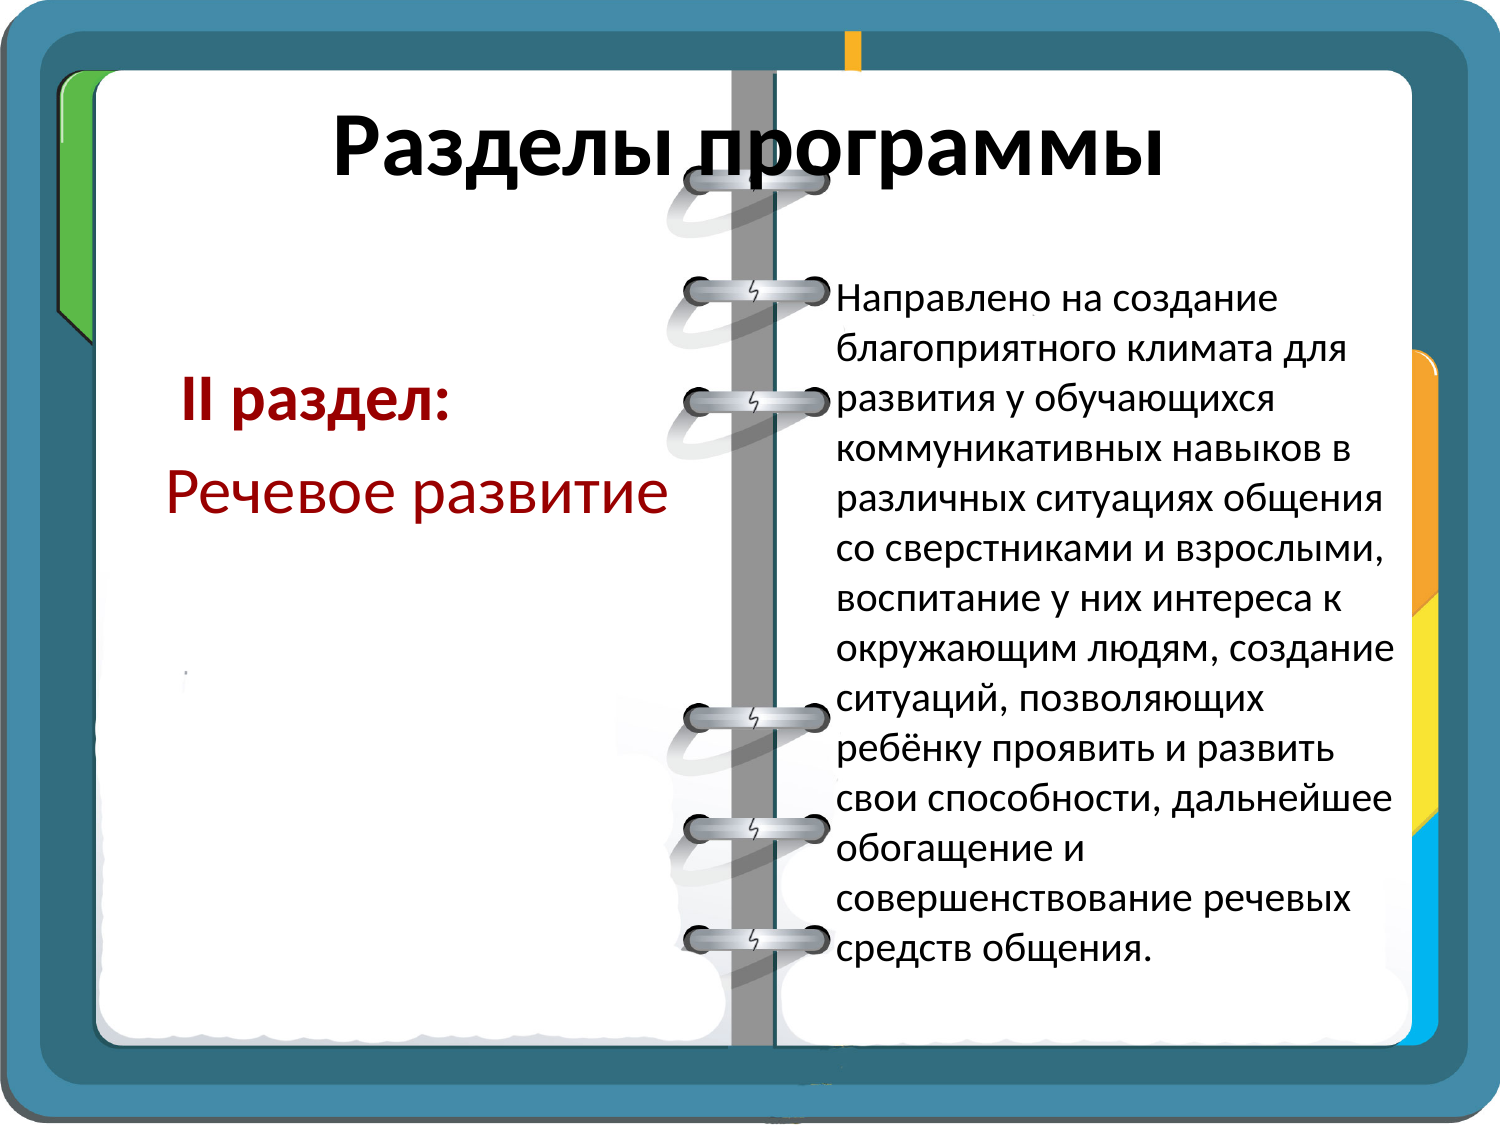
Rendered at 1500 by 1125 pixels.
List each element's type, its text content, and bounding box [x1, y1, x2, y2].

title Разделы программы [75, 45, 1425, 233]
picture [0, 0, 1500, 1125]
list II раздел: Речевое развитие [75, 262, 738, 1005]
list Направлено на создание благоприятного климата для развития у обучающихся коммуникативных навыков в различных ситуациях общения со сверстниками и взрослыми, воспитание у них интереса к окружающим людям, создание ситуаций, позволяющих ребёнку проявить и развить свои способности, дальнейшее обогащение и совершенствование речевых средств общения. [820, 262, 1425, 1005]
